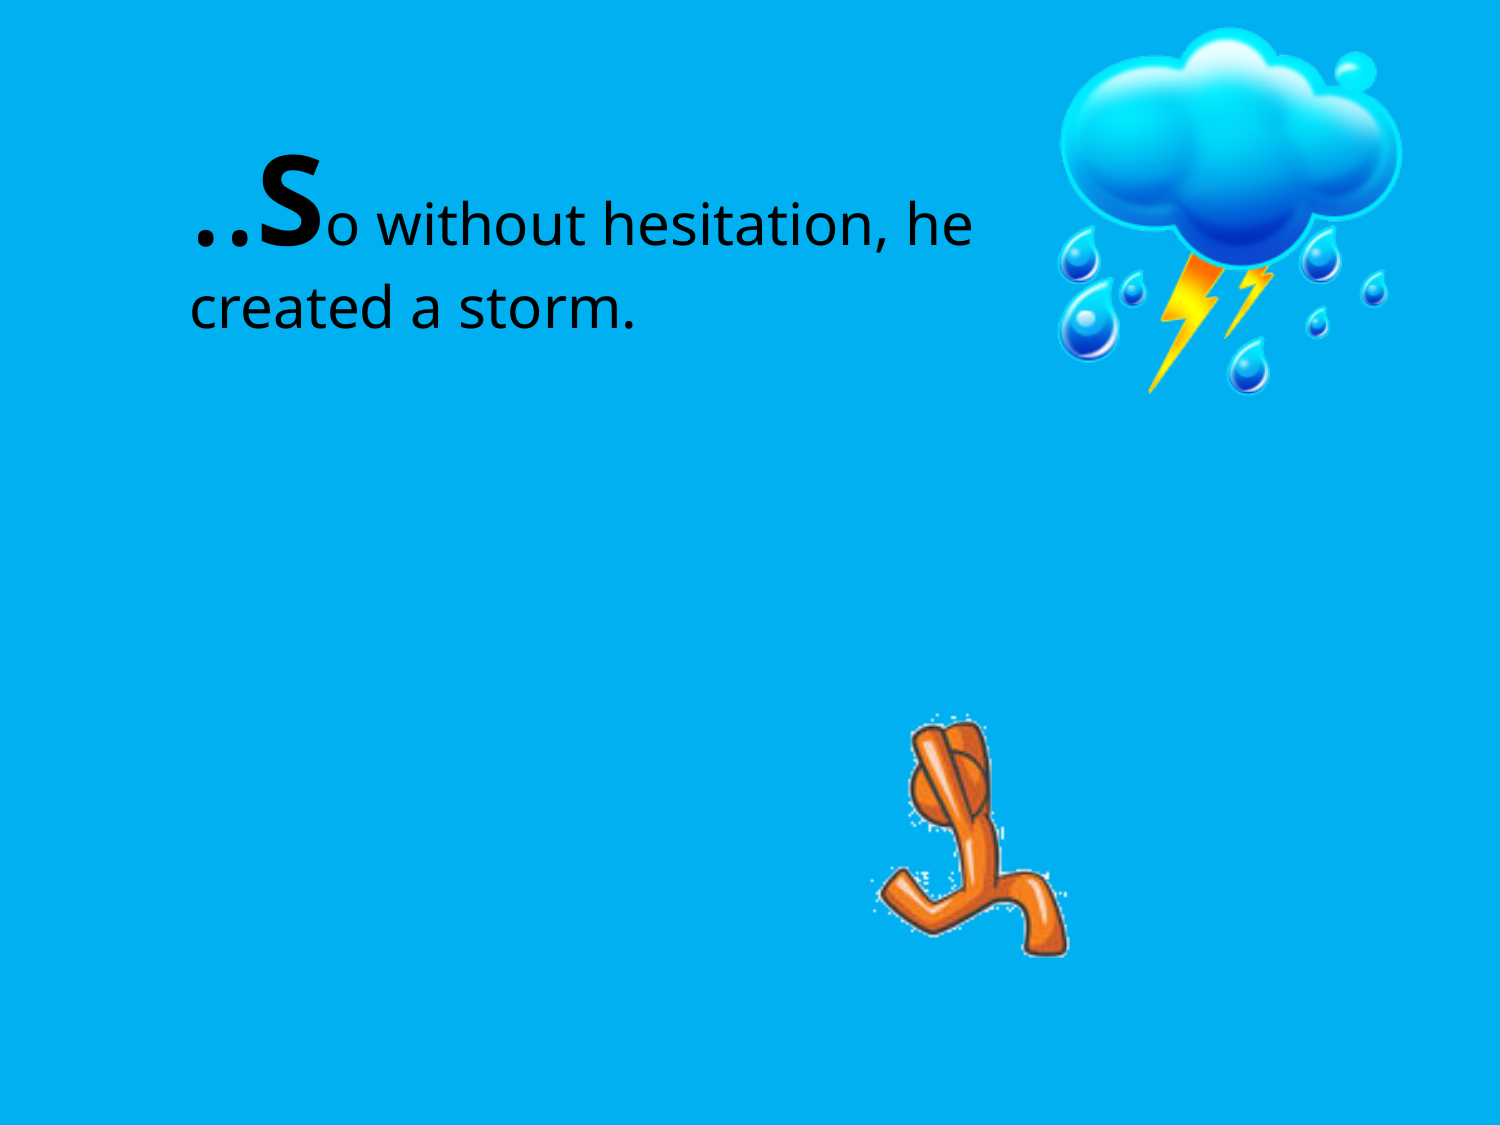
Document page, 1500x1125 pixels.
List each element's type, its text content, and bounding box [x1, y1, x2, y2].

picture [1059, 226, 1100, 281]
picture [876, 719, 1069, 957]
text_box ..So without hesitation, he created a storm. [174, 112, 994, 348]
picture [1228, 337, 1269, 392]
picture [1120, 270, 1147, 306]
picture [1300, 226, 1341, 281]
picture [921, 872, 928, 879]
picture [1060, 29, 1402, 393]
picture [1059, 278, 1119, 359]
picture [1306, 306, 1328, 338]
picture [1361, 270, 1388, 305]
